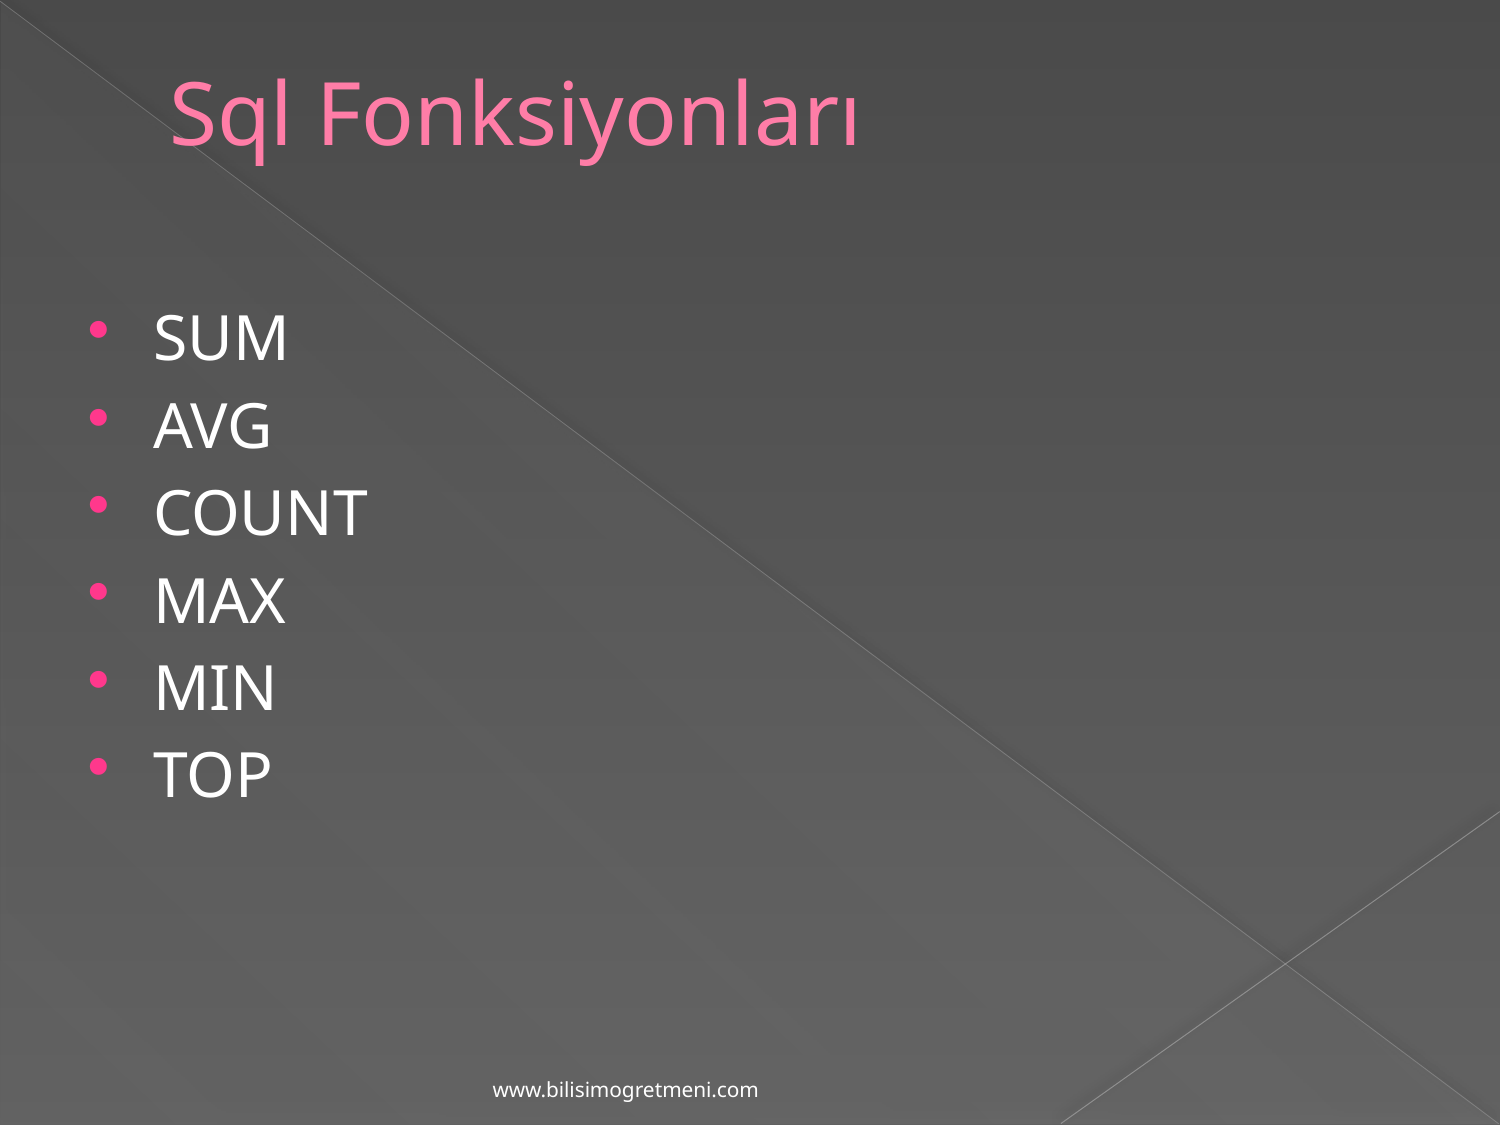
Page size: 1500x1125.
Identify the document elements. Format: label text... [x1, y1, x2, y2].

title Sql Fonksiyonları [75, 0, 1425, 225]
footer www.bilisimogretmeni.com [75, 1063, 774, 1113]
list SUM AVG COUNT MAX MIN TOP [64, 290, 1415, 929]
